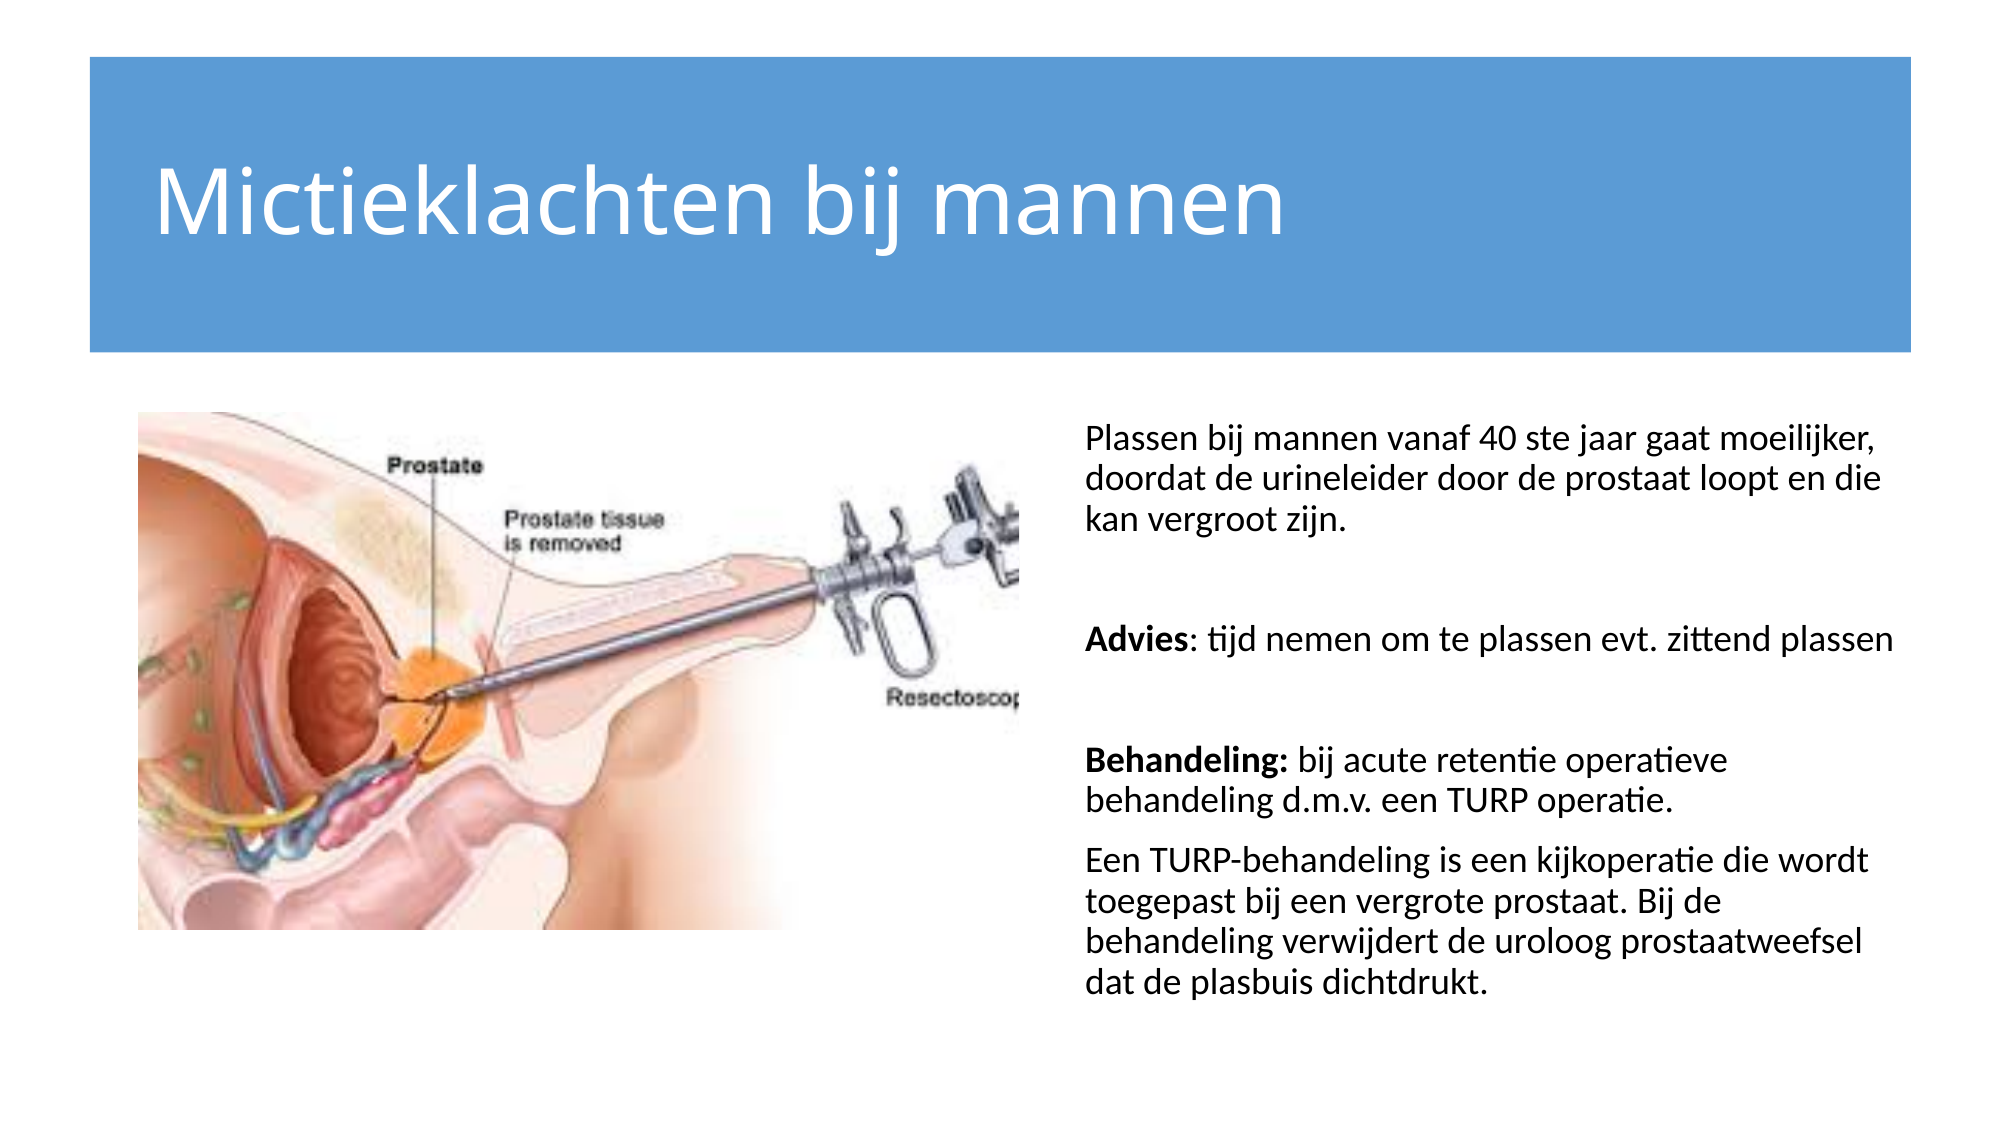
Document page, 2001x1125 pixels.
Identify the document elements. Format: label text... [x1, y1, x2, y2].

list Plassen bij mannen vanaf 40 ste jaar gaat moeilijker, doordat de urineleider door de prostaat loopt en die kan vergroot zijn. Advies: tijd nemen om te plassen evt. zittend plassen Behandeling: bij acute retentie operatieve behandeling d.m.v. een TURP operatie. Een TURP-behandeling is een kijkoperatie die wordt toegepast bij een vergrote prostaat. Bij de behandeling verwijdert de uroloog prostaatweefsel dat de plasbuis dichtdrukt. [1070, 391, 1911, 1029]
picture [137, 412, 1020, 930]
title Mictieklachten bij mannen [137, 96, 1863, 314]
text_box [89, 56, 1912, 353]
